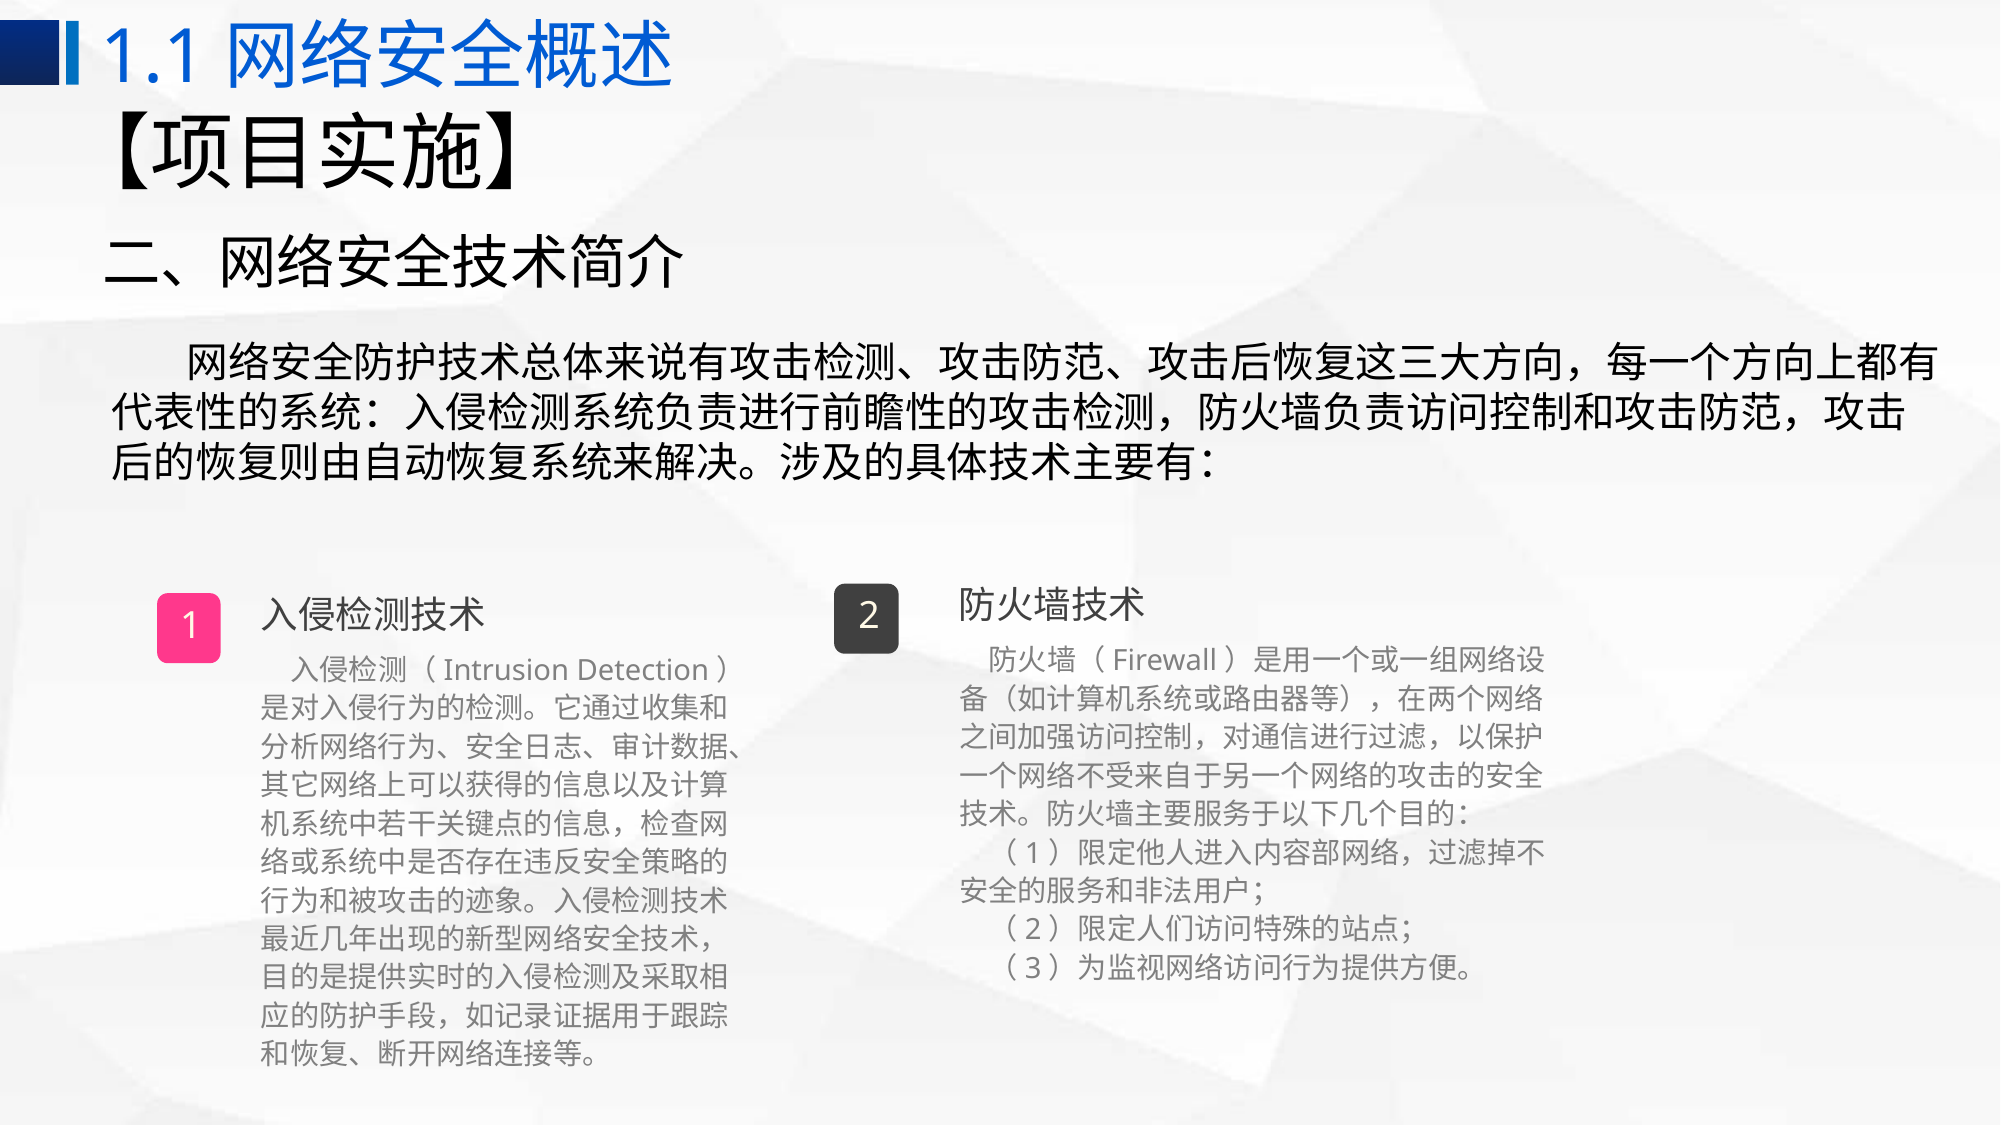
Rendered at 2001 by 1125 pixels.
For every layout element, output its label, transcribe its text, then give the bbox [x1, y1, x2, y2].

picture [0, 0, 2001, 1125]
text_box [834, 574, 1585, 1035]
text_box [157, 583, 764, 1083]
text_box 1.1网络安全概述 [85, 7, 1441, 99]
text_box 网络安全防护技术总体来说有攻击检测、攻击防范、攻击后恢复这三大方向，每一个方向上都有代表性的系统：入侵检测系统负责进行前瞻性的攻击检测，防火墙负责访问控制和攻击防范，攻击后的恢复则由自动恢复系统来解决。涉及的具体技术主要有： [97, 328, 1960, 494]
text_box 二、网络安全技术简介 [87, 217, 800, 329]
text_box [0, 20, 60, 85]
text_box [66, 20, 79, 85]
text_box 【项目实施】 [30, 117, 604, 208]
